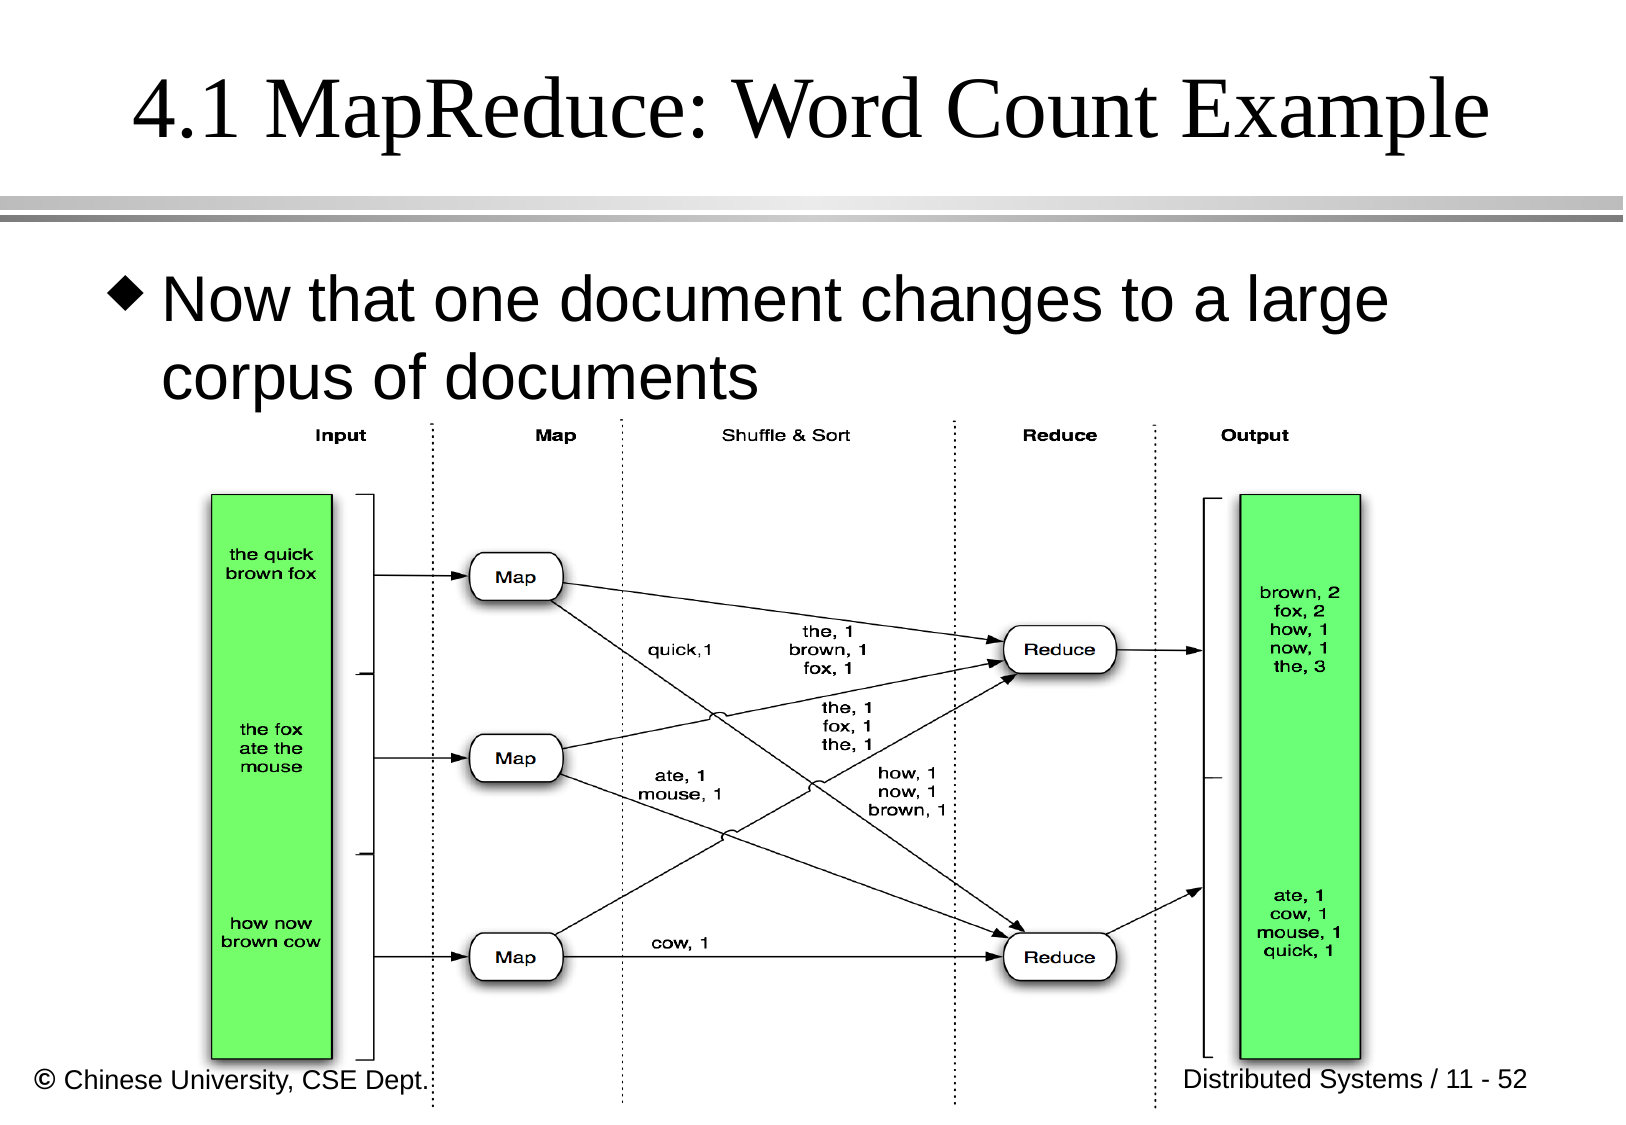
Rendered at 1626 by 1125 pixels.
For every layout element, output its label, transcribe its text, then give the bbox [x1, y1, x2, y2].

picture [175, 405, 1395, 1125]
list Now that one document changes to a large corpus of documents [92, 249, 1506, 1038]
title 4.1 MapReduce: Word Count Example [50, 62, 1575, 163]
